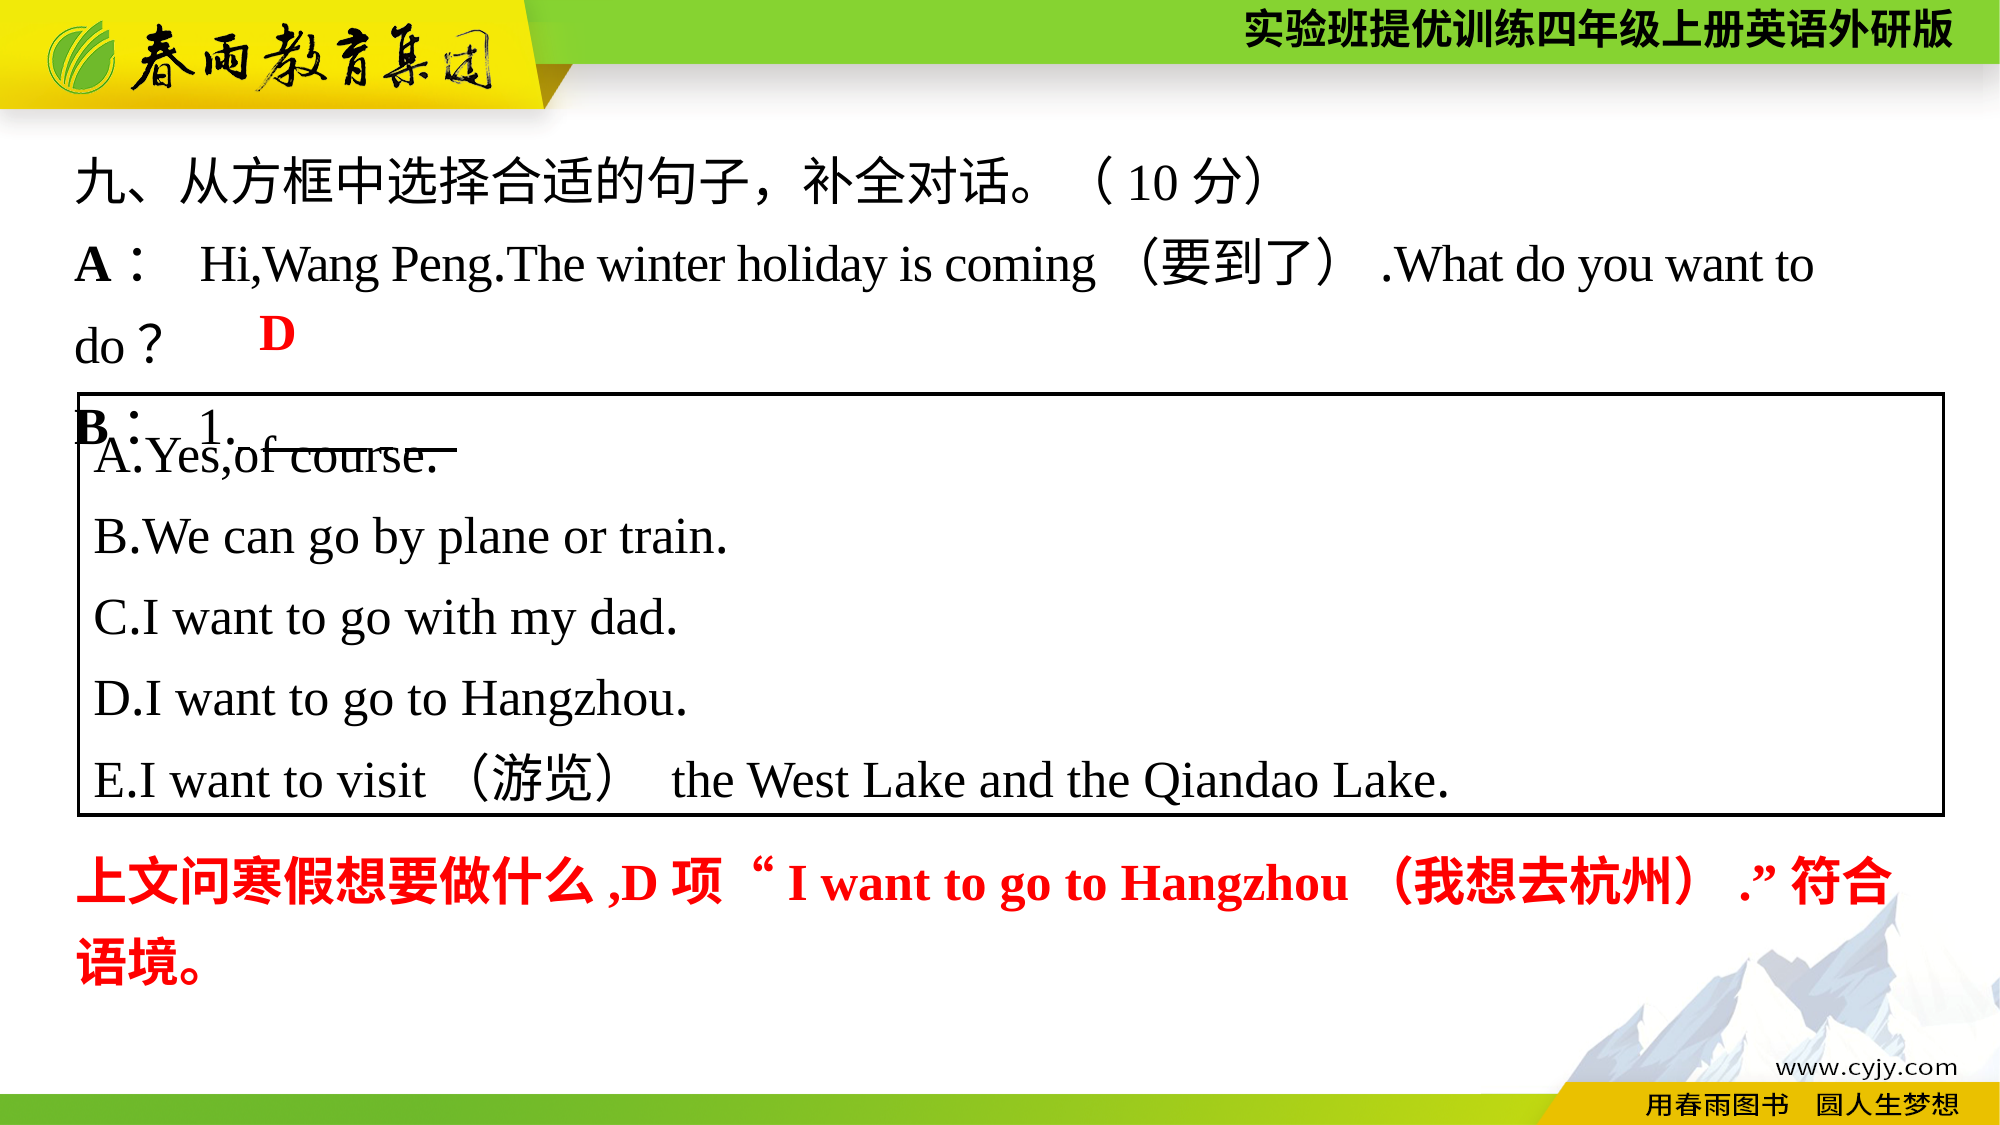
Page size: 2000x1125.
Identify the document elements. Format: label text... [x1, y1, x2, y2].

text_box D [244, 290, 312, 368]
list 九、从方框中选择合适的句子，补全对话。（10分） A： Hi,Wang Peng.The winter holiday is coming（要到了）.What do you want to do？ B： 1. . [59, 122, 1944, 384]
picture [0, 0, 2000, 1125]
text_box A.Yes,of course. B.We can go by plane or train. C.I want to go with my dad. D.I want to go to Hangzhou. E.I want to visit（游览） the West Lake and the Qiandao Lake. [78, 394, 1944, 815]
text_box 上文问寒假想要做什么,D项“I want to go to Hangzhou（我想去杭州）.”符合 语境。 [60, 821, 1945, 999]
